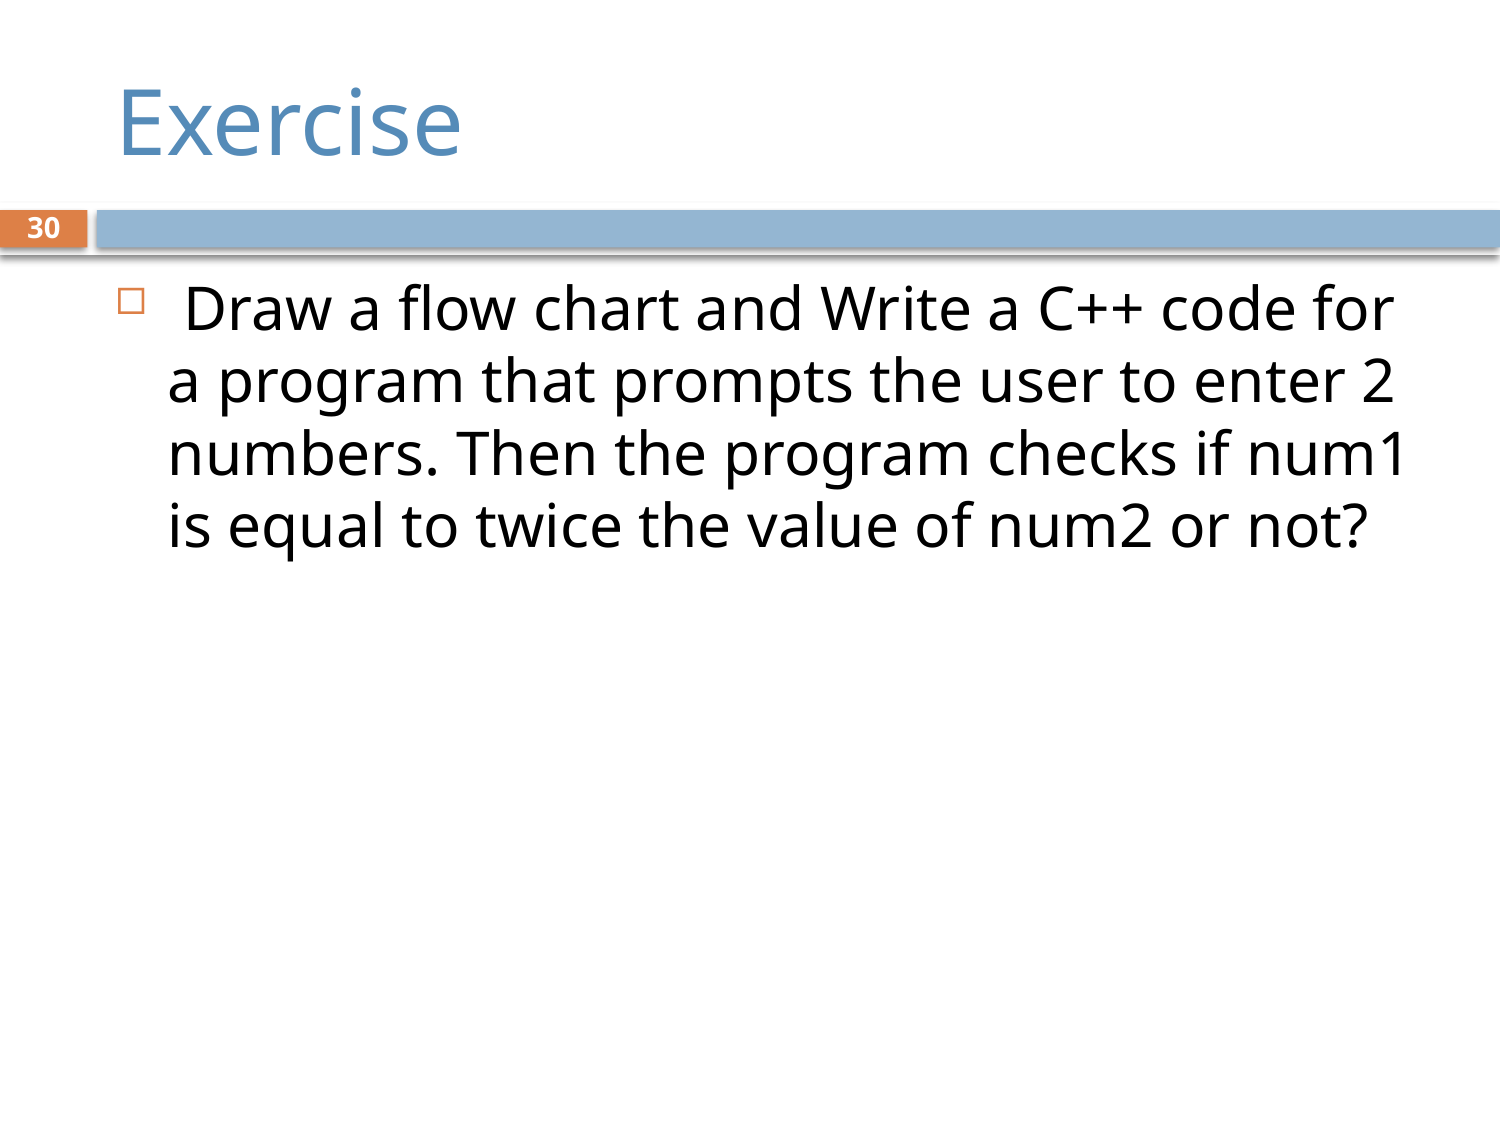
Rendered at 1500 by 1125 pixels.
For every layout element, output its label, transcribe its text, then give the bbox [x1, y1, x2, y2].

slide_number 30 [0, 208, 88, 249]
title Exercise [100, 37, 1438, 200]
list Draw a flow chart and Write a C++ code for a program that prompts the user to enter 2 numbers. Then the program checks if num1 is equal to twice the value of num2 or not? [100, 262, 1438, 1000]
